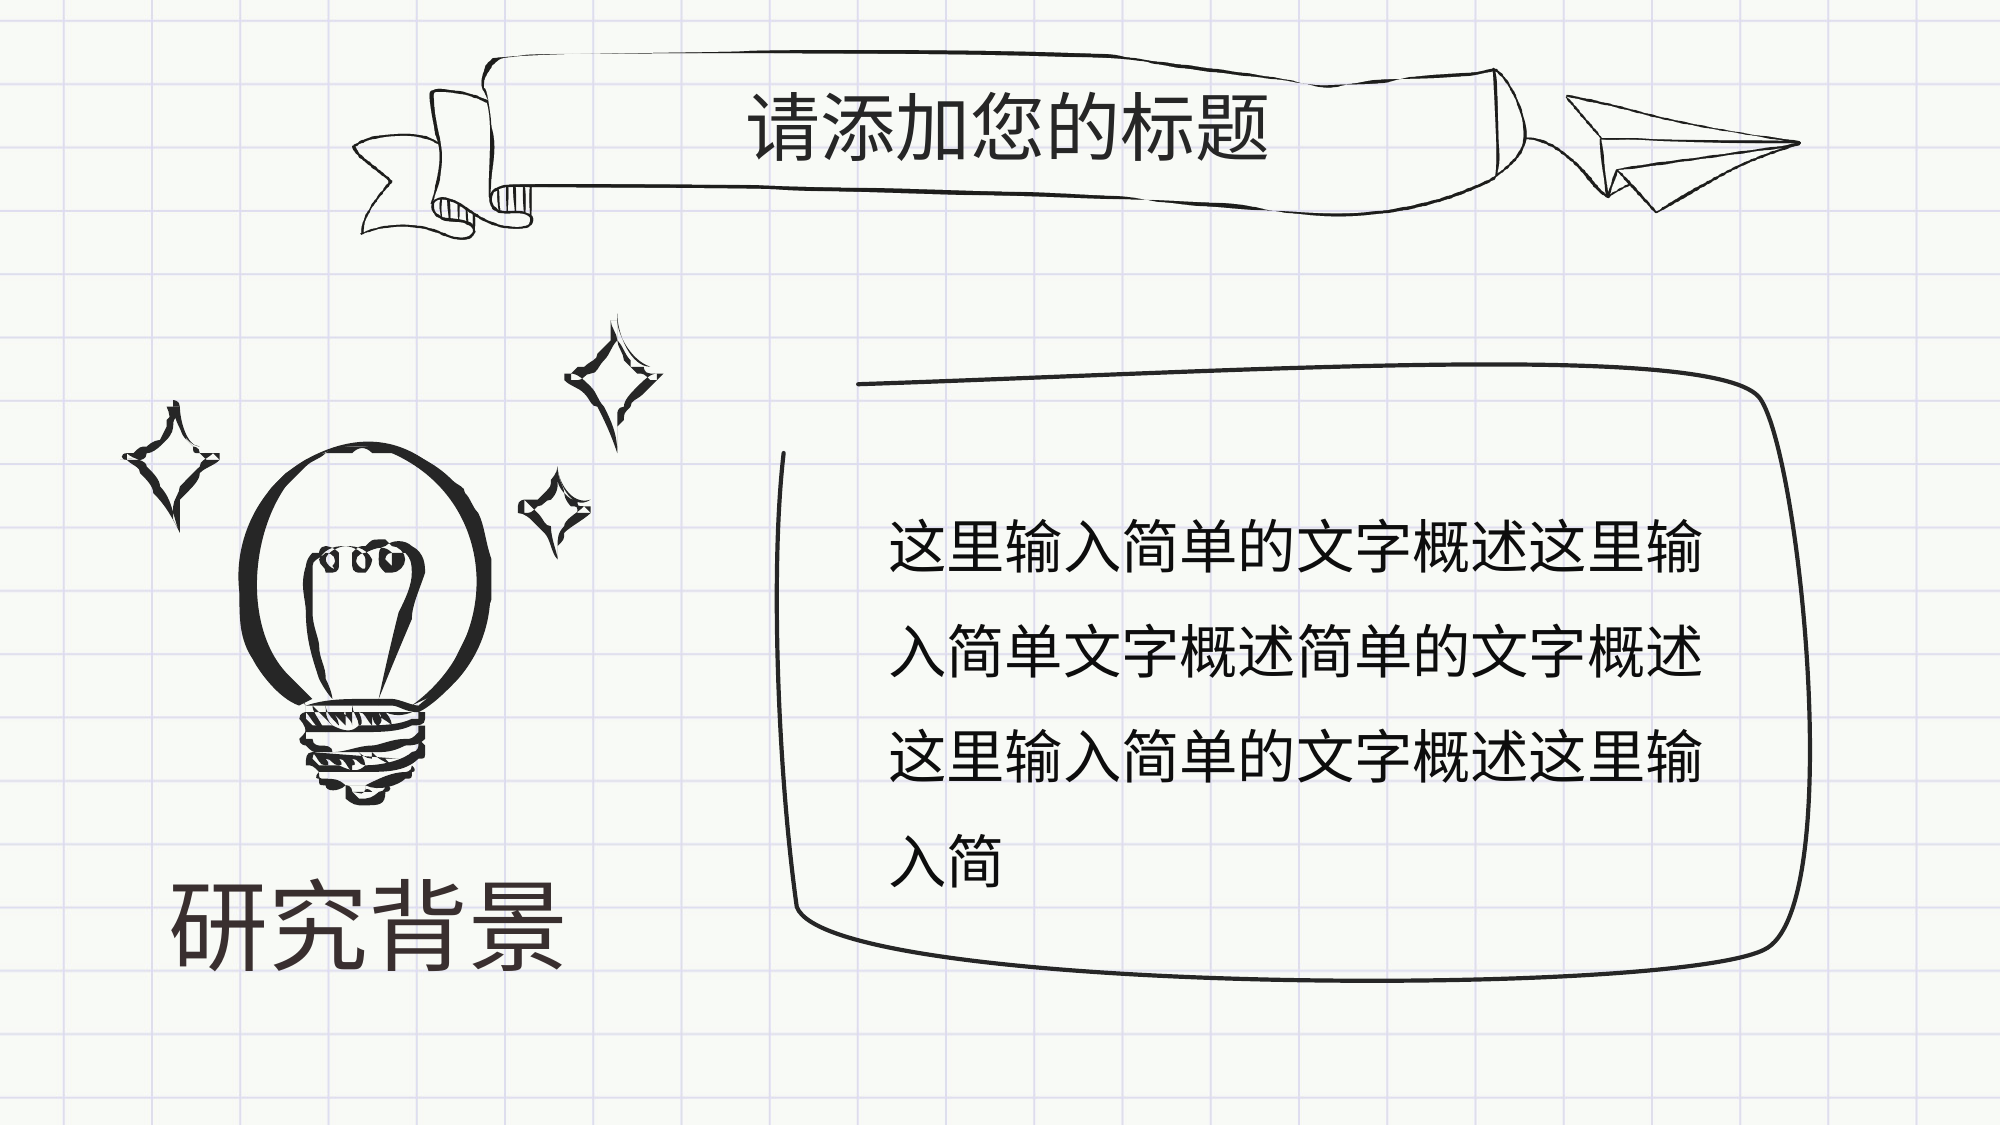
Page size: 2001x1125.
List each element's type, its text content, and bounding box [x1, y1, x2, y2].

picture [352, 50, 1801, 240]
text_box [775, 363, 1811, 982]
text_box 这里输入简单的文字概述这里输入简单文字概述简单的文字概述这里输入简单的文字概述这里输入简 [873, 387, 1754, 903]
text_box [120, 313, 664, 806]
text_box 研究背景 [153, 832, 584, 992]
